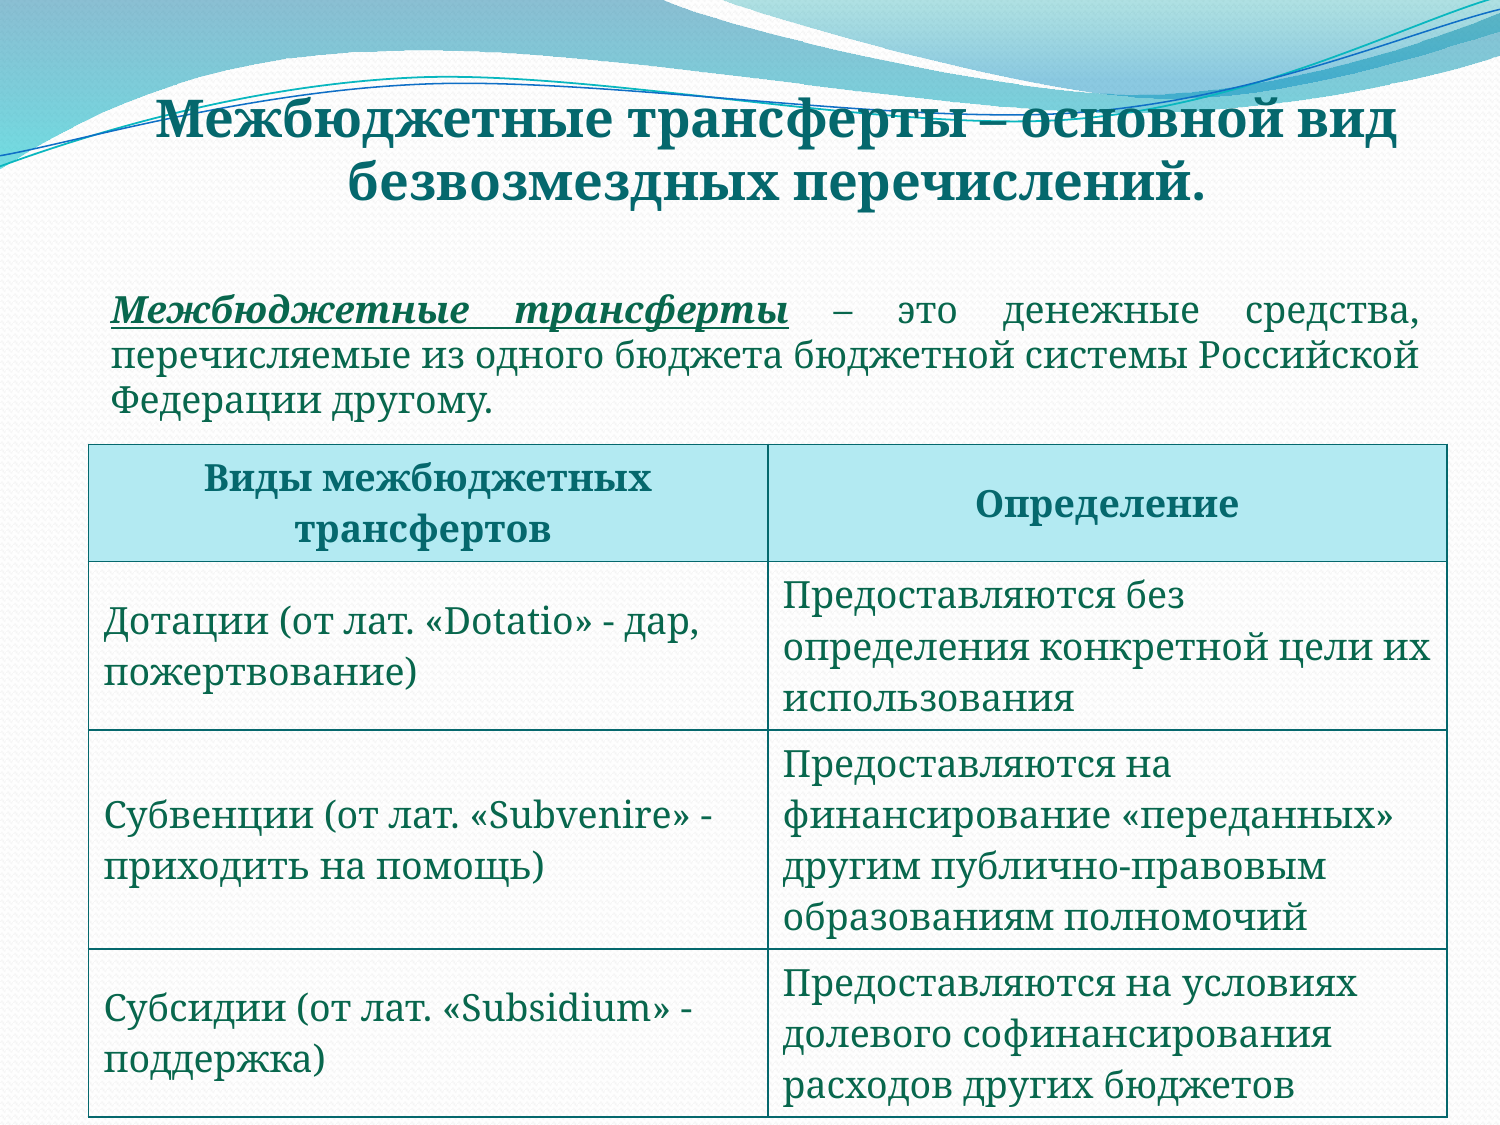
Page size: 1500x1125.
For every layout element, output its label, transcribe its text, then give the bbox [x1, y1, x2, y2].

table_cell Субвенции (от лат. «Subvenire» - приходить на помощь) [89, 731, 767, 948]
table_cell Предоставляются на условиях долевого софинансирования расходов других бюджетов [769, 950, 1446, 1116]
table_header Виды межбюджетных трансфертов [89, 445, 767, 561]
table_cell Предоставляются без определения конкретной цели их использования [769, 562, 1446, 729]
list Межбюджетные трансферты – основной вид безвозмездных перечислений. [88, 78, 1459, 220]
table_cell Субсидии (от лат. «Subsidium» - поддержка) [89, 950, 767, 1116]
table_header Определение [769, 445, 1446, 561]
table_cell Предоставляются на финансирование «переданных» другим публично-правовым образованиям полномочий [769, 731, 1446, 948]
text_box Межбюджетные трансферты – это денежные средства, перечисляемые из одного бюджета бюджетной системы Российской Федерации другому. [88, 278, 1436, 429]
table_cell Дотации (от лат. «Dotatio» - дар, пожертвование) [89, 562, 767, 729]
